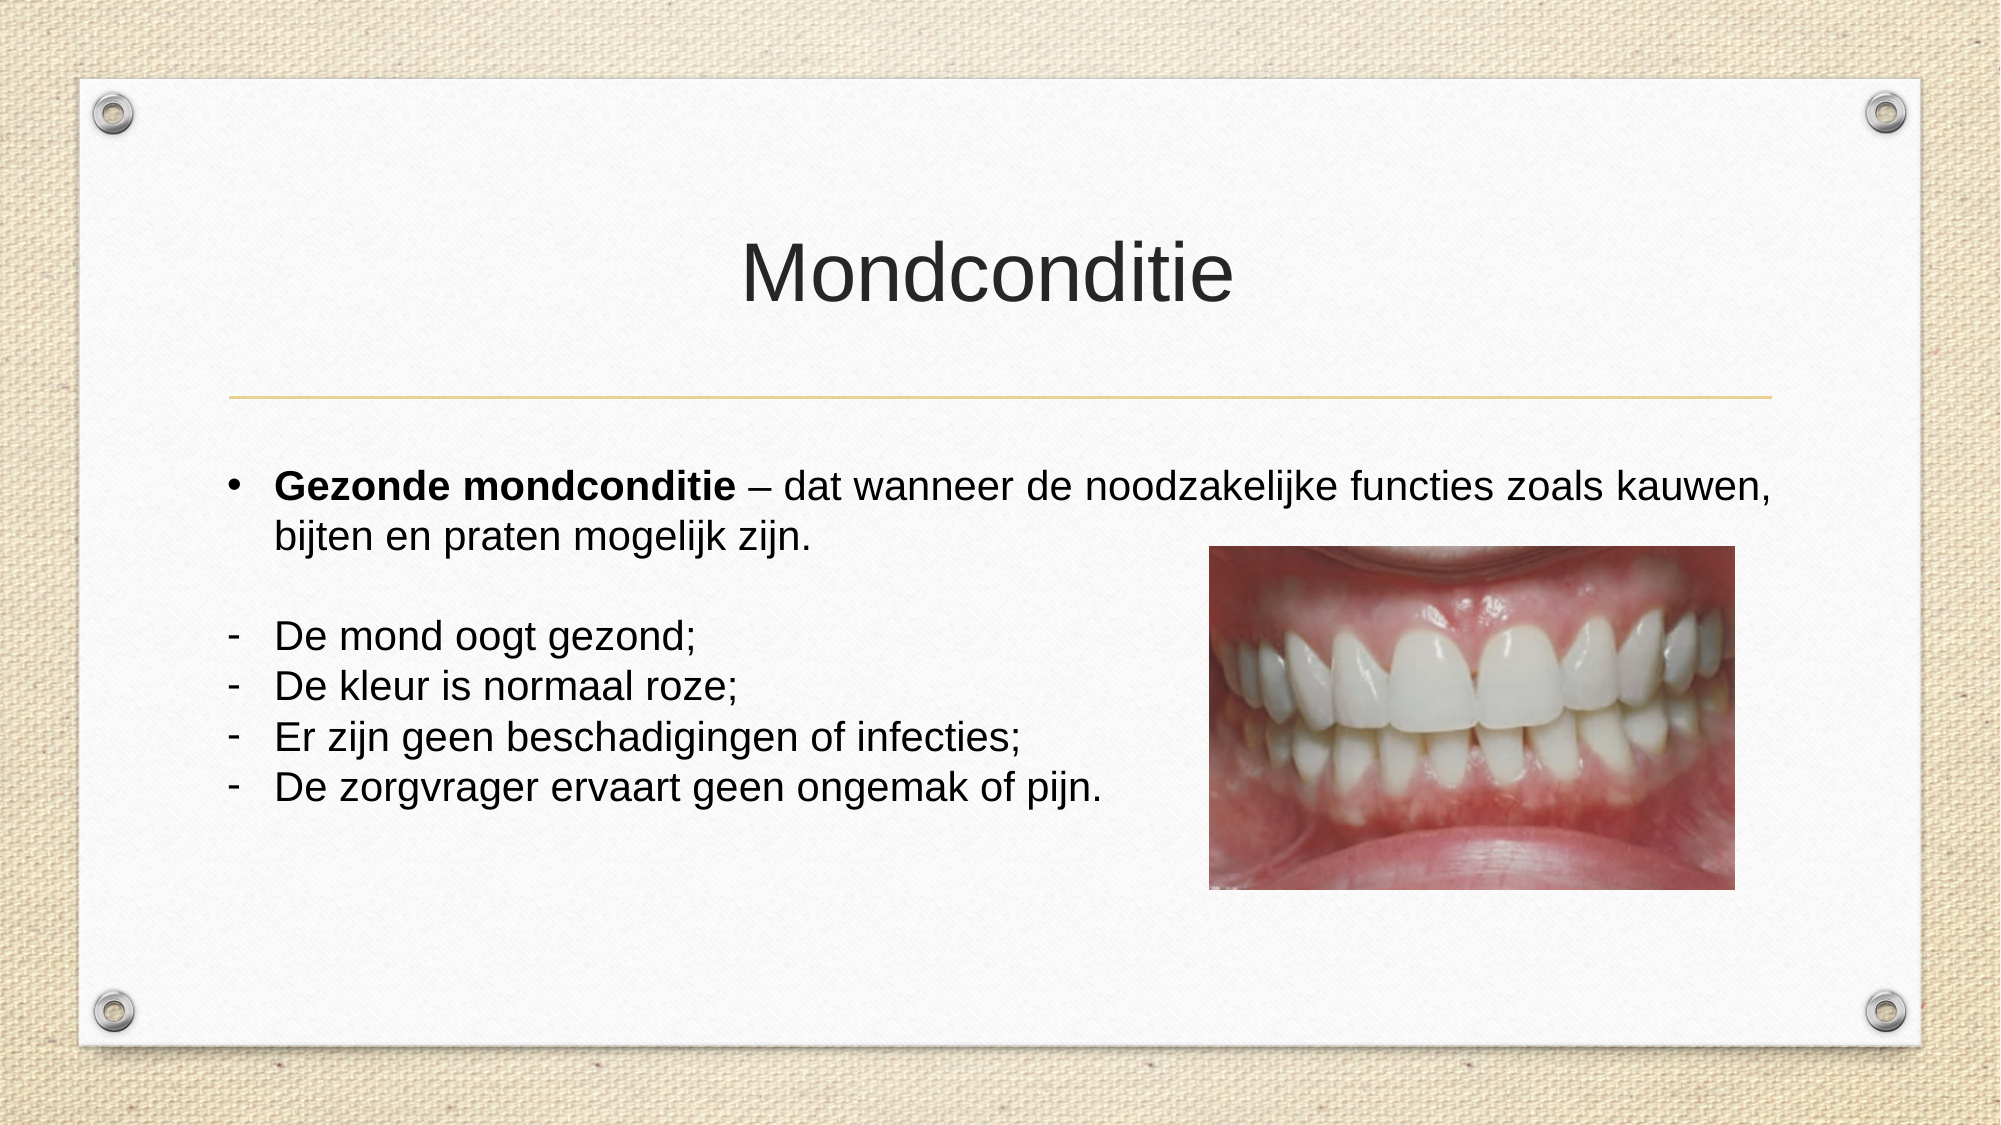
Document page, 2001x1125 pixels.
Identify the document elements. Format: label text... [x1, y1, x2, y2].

title Mondconditie [212, 161, 1788, 375]
picture [0, 0, 2001, 1125]
text_box Gezonde mondconditie – dat wanneer de noodzakelijke functies zoals kauwen, bijten en praten mogelijk zijn. De mond oogt gezond; De kleur is normaal roze; Er zijn geen beschadigingen of infecties; De zorgvrager ervaart geen ongemak of pijn. [212, 451, 1788, 862]
